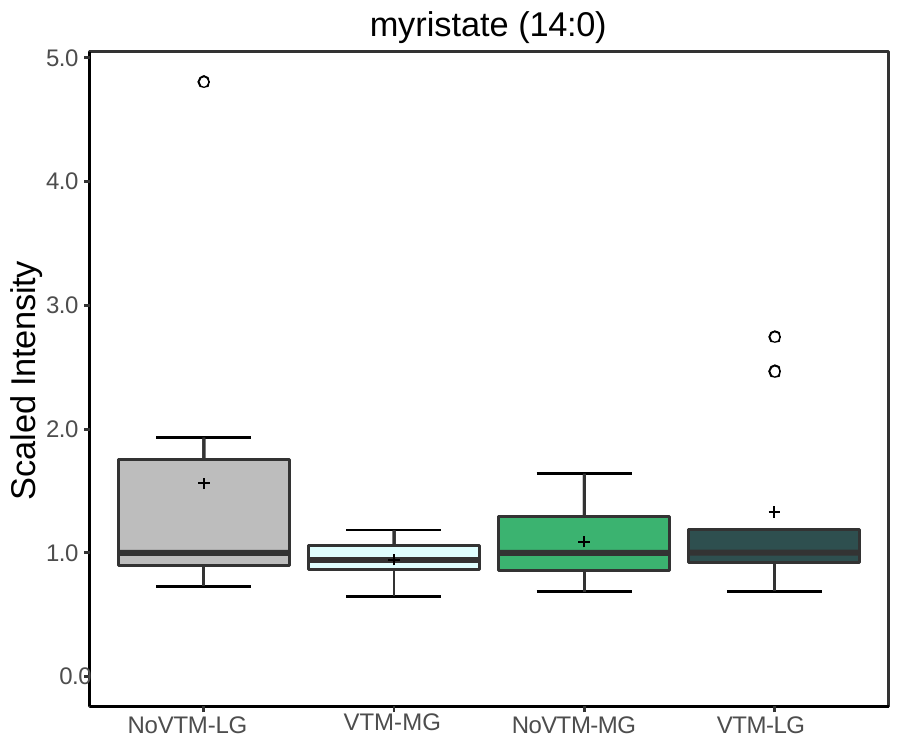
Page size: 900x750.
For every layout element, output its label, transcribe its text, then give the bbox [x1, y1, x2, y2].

text_box NoVTM-MG [509, 721, 641, 738]
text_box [83, 50, 891, 713]
text_box 4.0 [44, 163, 78, 195]
text_box VTM-MG [341, 721, 443, 736]
text_box 2.0 [45, 411, 78, 443]
text_box myristate (14:0) [367, 0, 611, 44]
text_box VTM-LG [714, 721, 822, 738]
text_box 3.0 [45, 287, 78, 319]
text_box 5.0 [44, 39, 82, 71]
slide_number NoVTM-LG [125, 721, 257, 750]
text_box Scaled Intensity [1, 256, 45, 503]
text_box 1.0 [44, 535, 78, 566]
footer 0.0 [57, 661, 95, 750]
